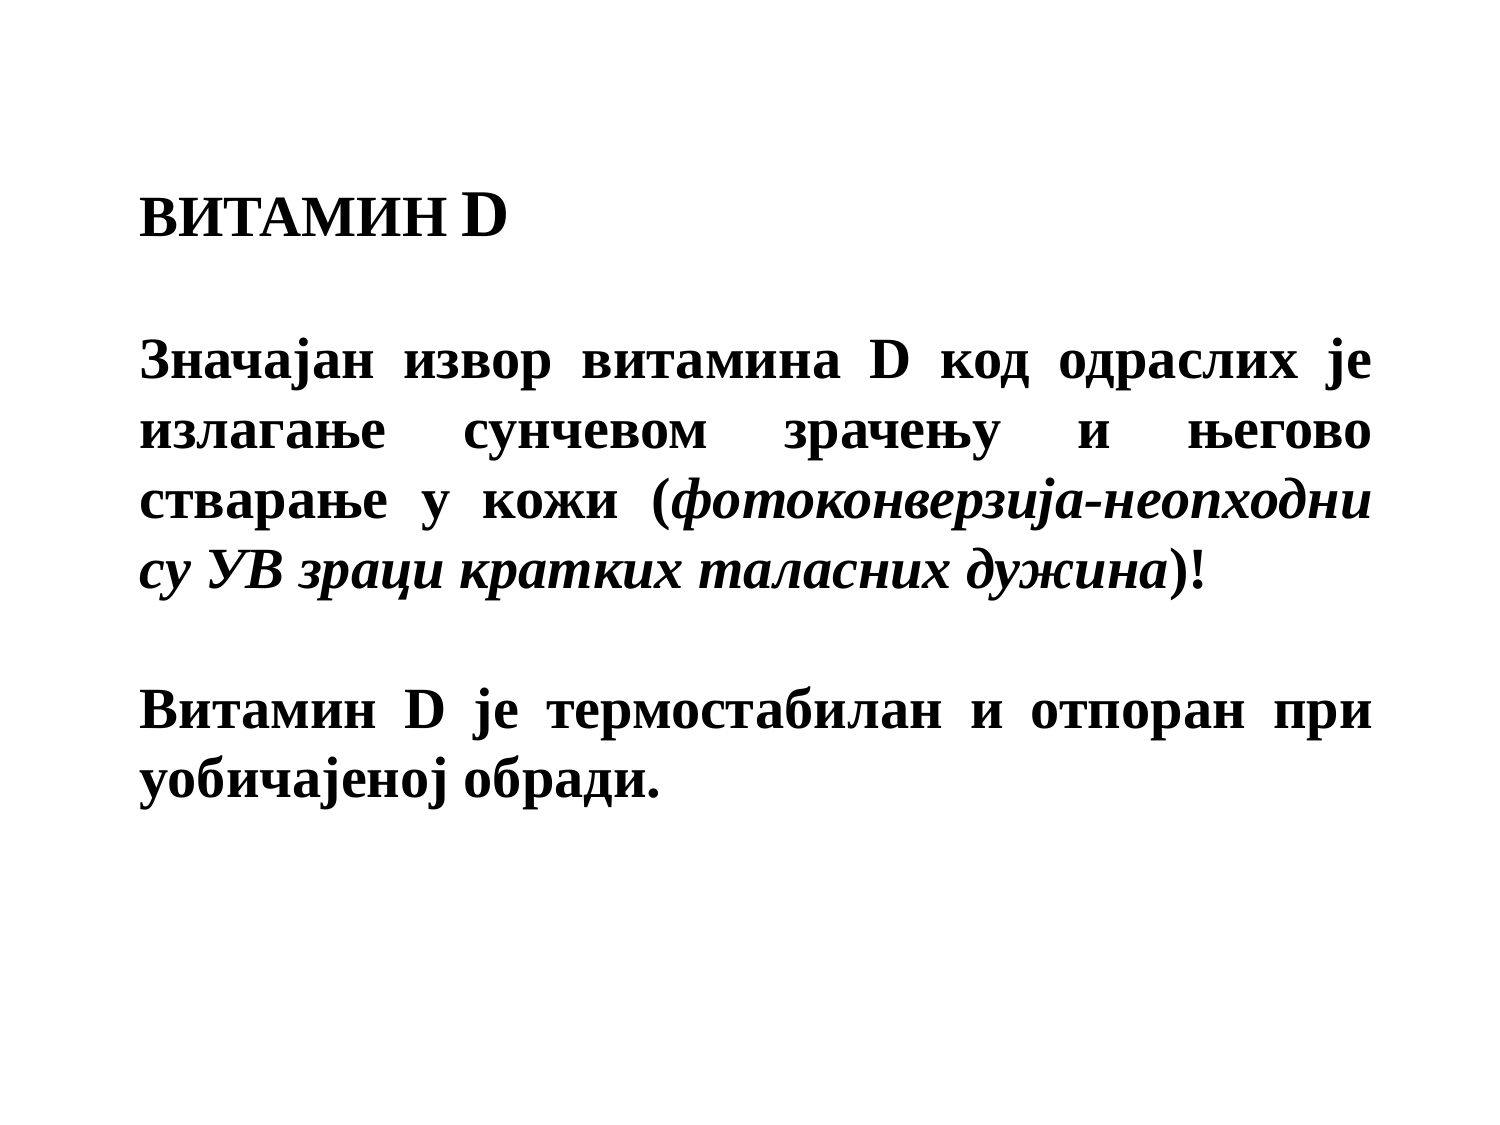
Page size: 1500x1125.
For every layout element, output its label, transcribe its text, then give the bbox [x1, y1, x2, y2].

text_box ВИТАМИН D Значајан извор витамина D код одраслих је излагање сунчевом зрачењу и његово стварање у кожи (фотоконверзија-неопходни су УВ зраци кратких таласних дужина)! Витамин D је термостабилан и отпоран при уобичајеној обради. [124, 162, 1388, 817]
